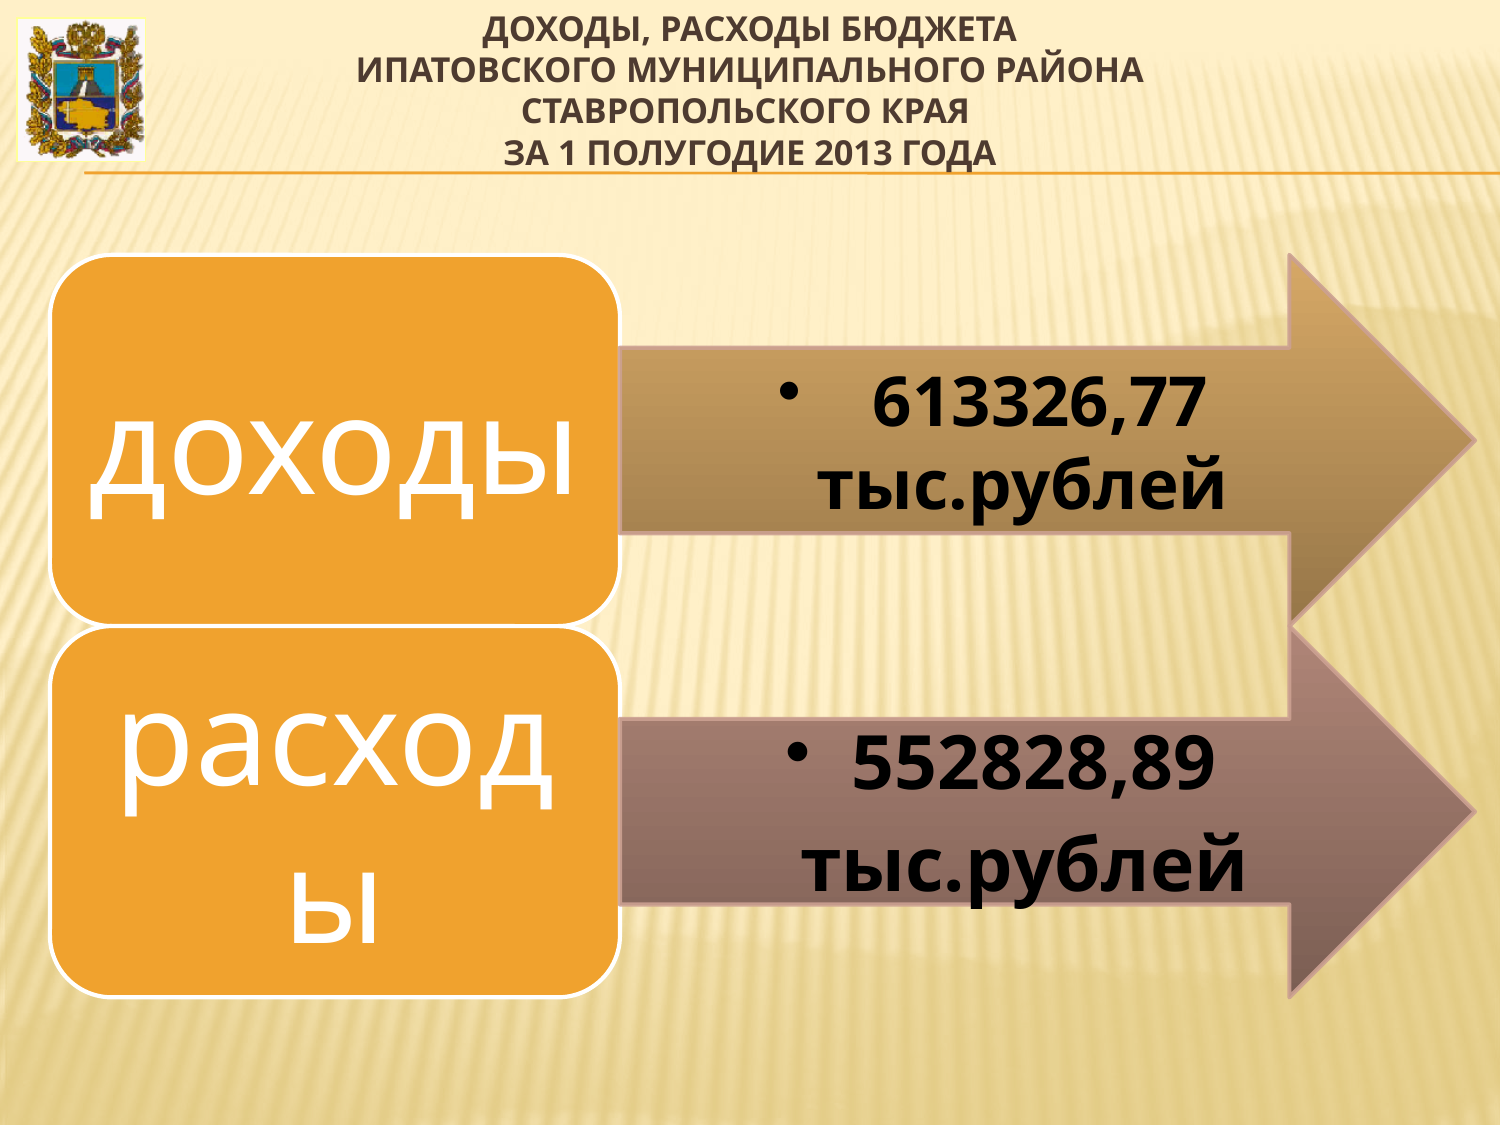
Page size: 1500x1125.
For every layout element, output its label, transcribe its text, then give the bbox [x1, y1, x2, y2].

picture [17, 18, 145, 162]
title Доходы, расходы бюджета Ипатовского муниципального района Ставропольского края за 1 полугодие 2013 года [164, 0, 1336, 235]
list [49, 254, 1476, 998]
